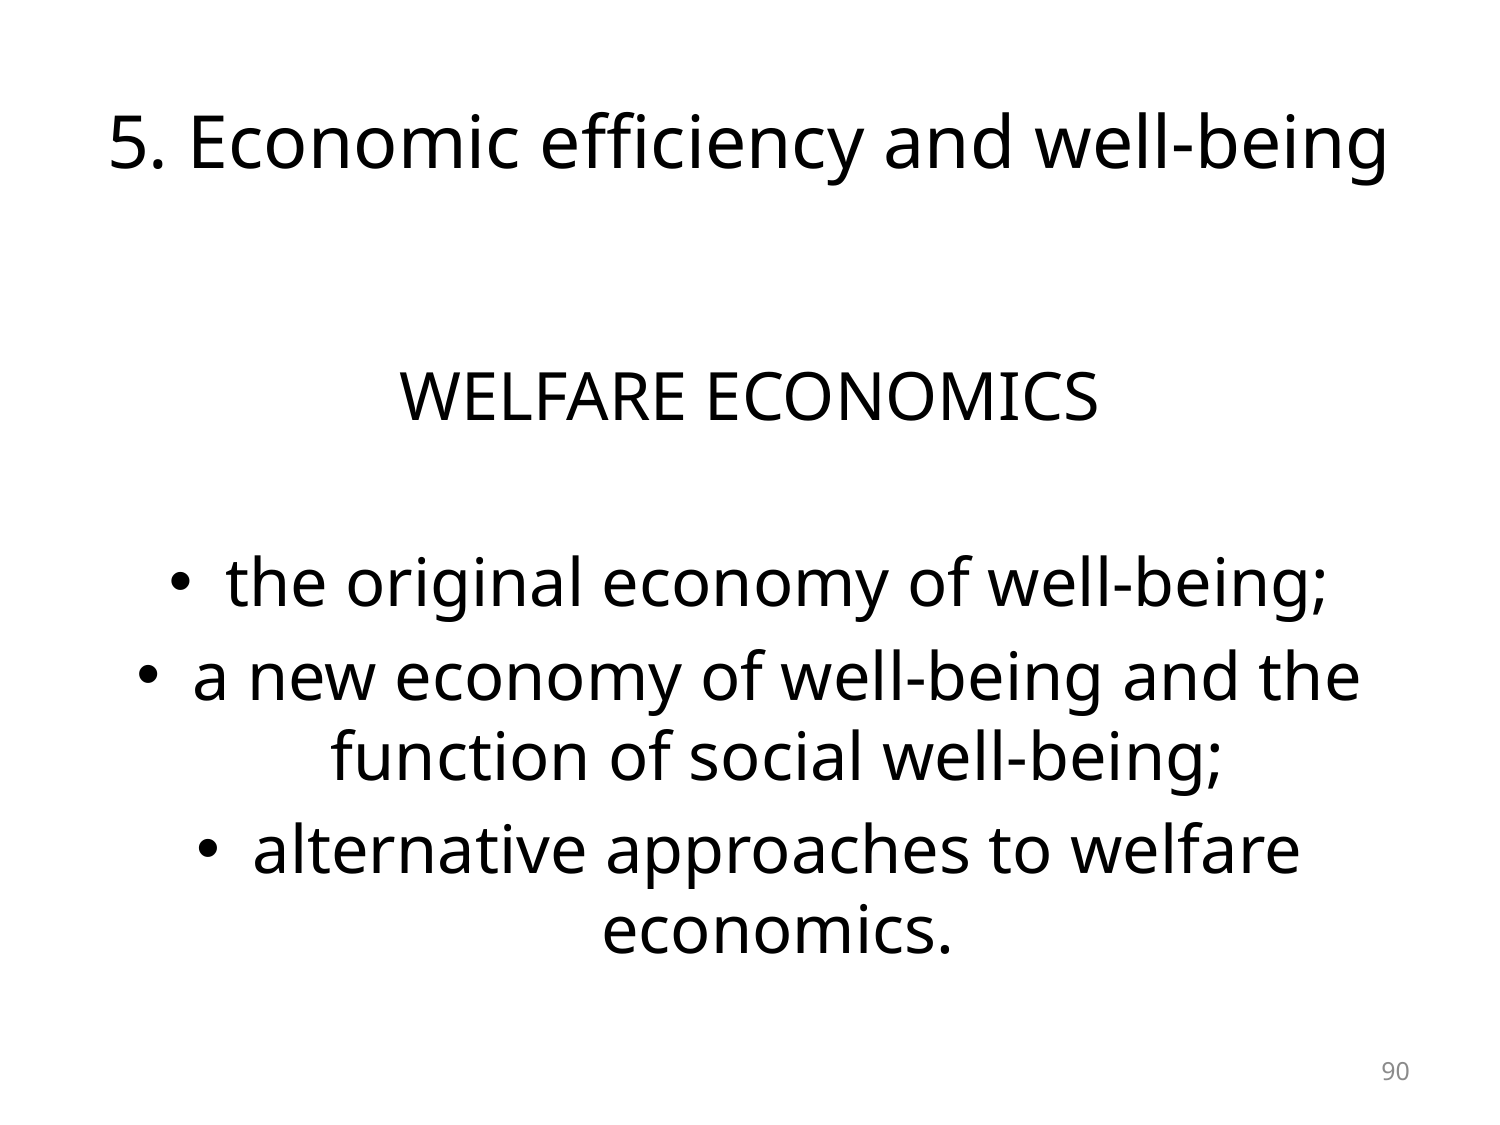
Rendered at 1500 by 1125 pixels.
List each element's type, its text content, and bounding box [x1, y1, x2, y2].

title 5. Economic efficiency and well-being [75, 45, 1425, 233]
list WELFARE ECONOMICS the original economy of well-being; a new economy of well-being and the function of social well-being; alternative approaches to welfare economics. [75, 262, 1425, 1005]
slide_number 90 [1074, 1042, 1425, 1103]
